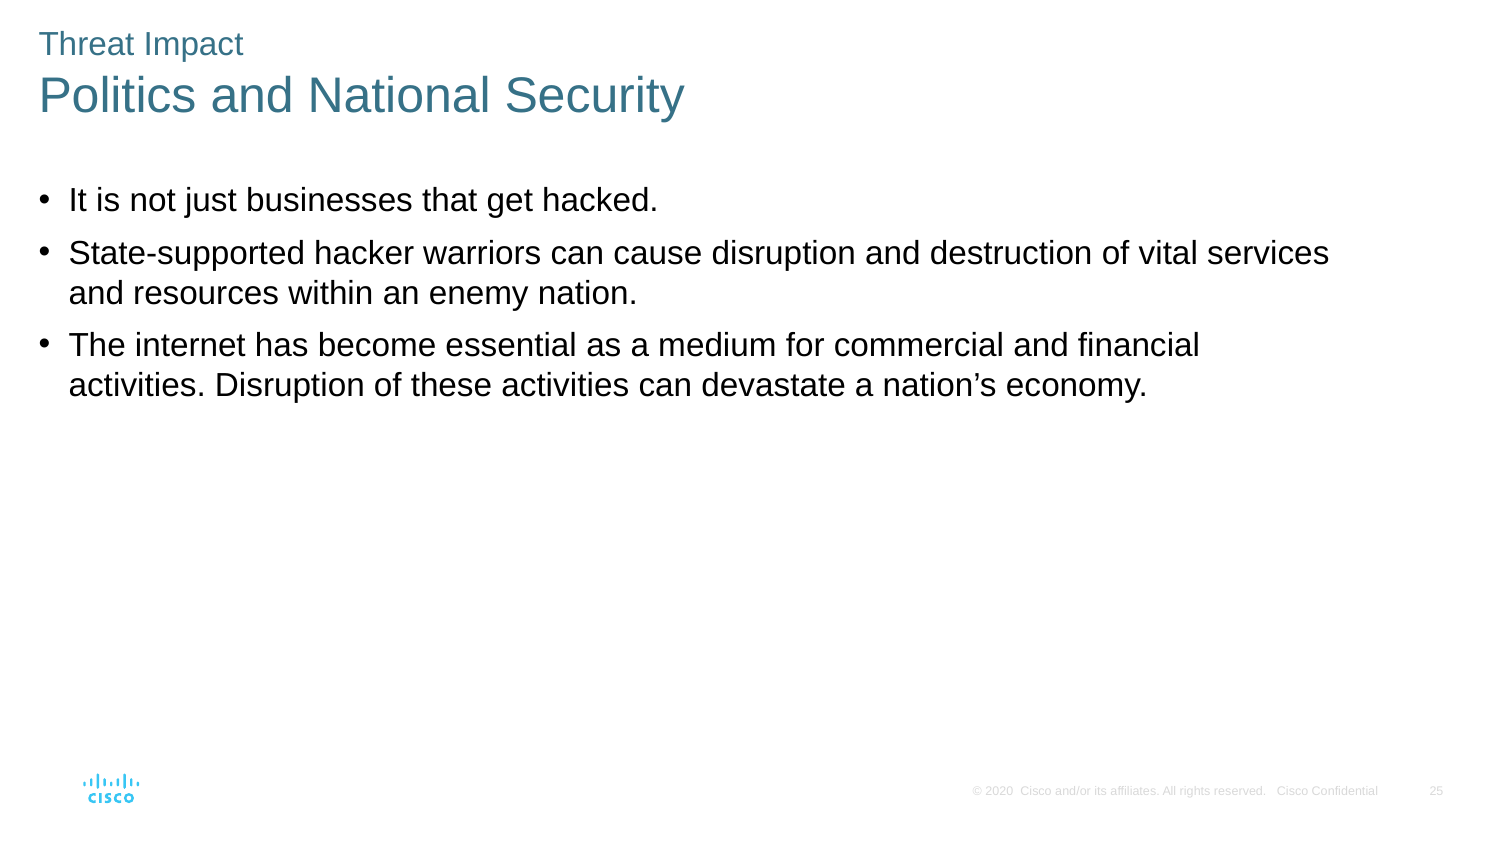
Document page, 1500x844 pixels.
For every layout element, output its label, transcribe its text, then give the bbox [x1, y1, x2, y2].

text_box Threat Impact Politics and National Security [23, 10, 1500, 135]
list It is not just businesses that get hacked. State-supported hacker warriors can cause disruption and destruction of vital services and resources within an enemy nation. The internet has become essential as a medium for commercial and financial activities. Disruption of these activities can devastate a nation’s economy. [23, 171, 1369, 779]
